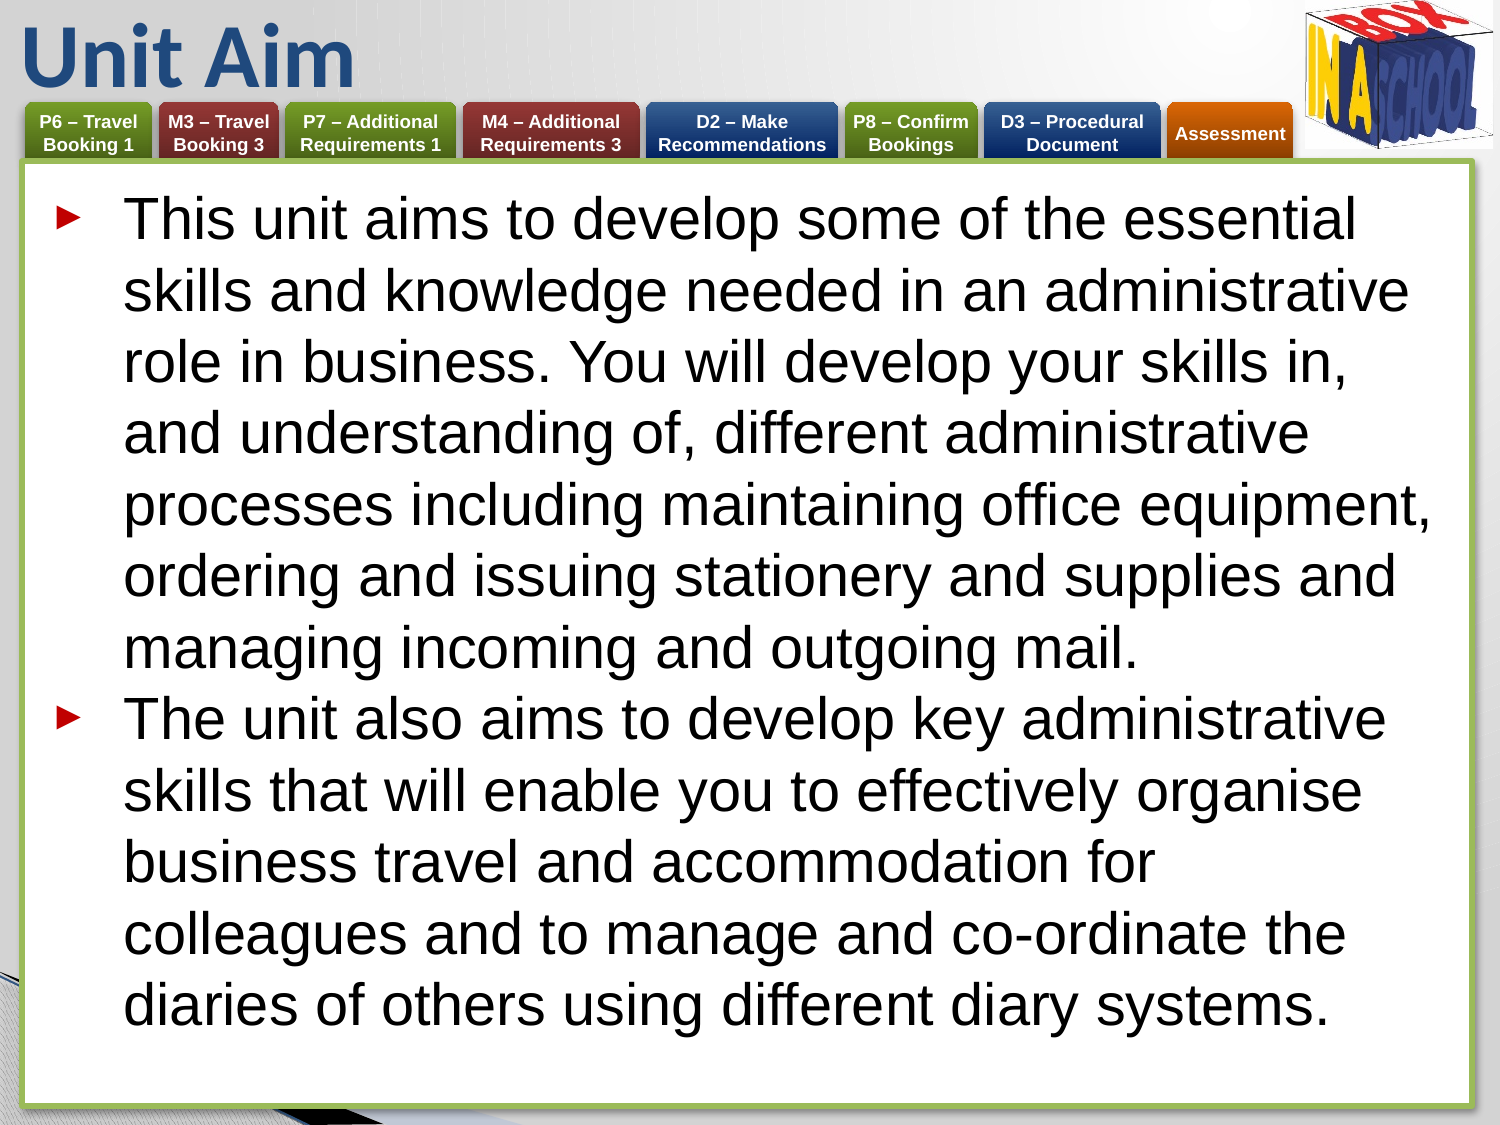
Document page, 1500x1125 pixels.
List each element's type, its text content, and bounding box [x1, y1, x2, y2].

text_box This unit aims to develop some of the essential skills and knowledge needed in an administrative role in business. You will develop your skills in, and understanding of, different administrative processes including maintaining office equipment, ordering and issuing stationery and supplies and managing incoming and outgoing mail. The unit also aims to develop key administrative skills that will enable you to effectively organise business travel and accommodation for colleagues and to manage and co-ordinate the diaries of others using different diary systems. [34, 172, 1454, 1045]
picture [1305, 0, 1494, 149]
title Unit Aim [5, 0, 1270, 102]
picture [281, 1114, 303, 1125]
